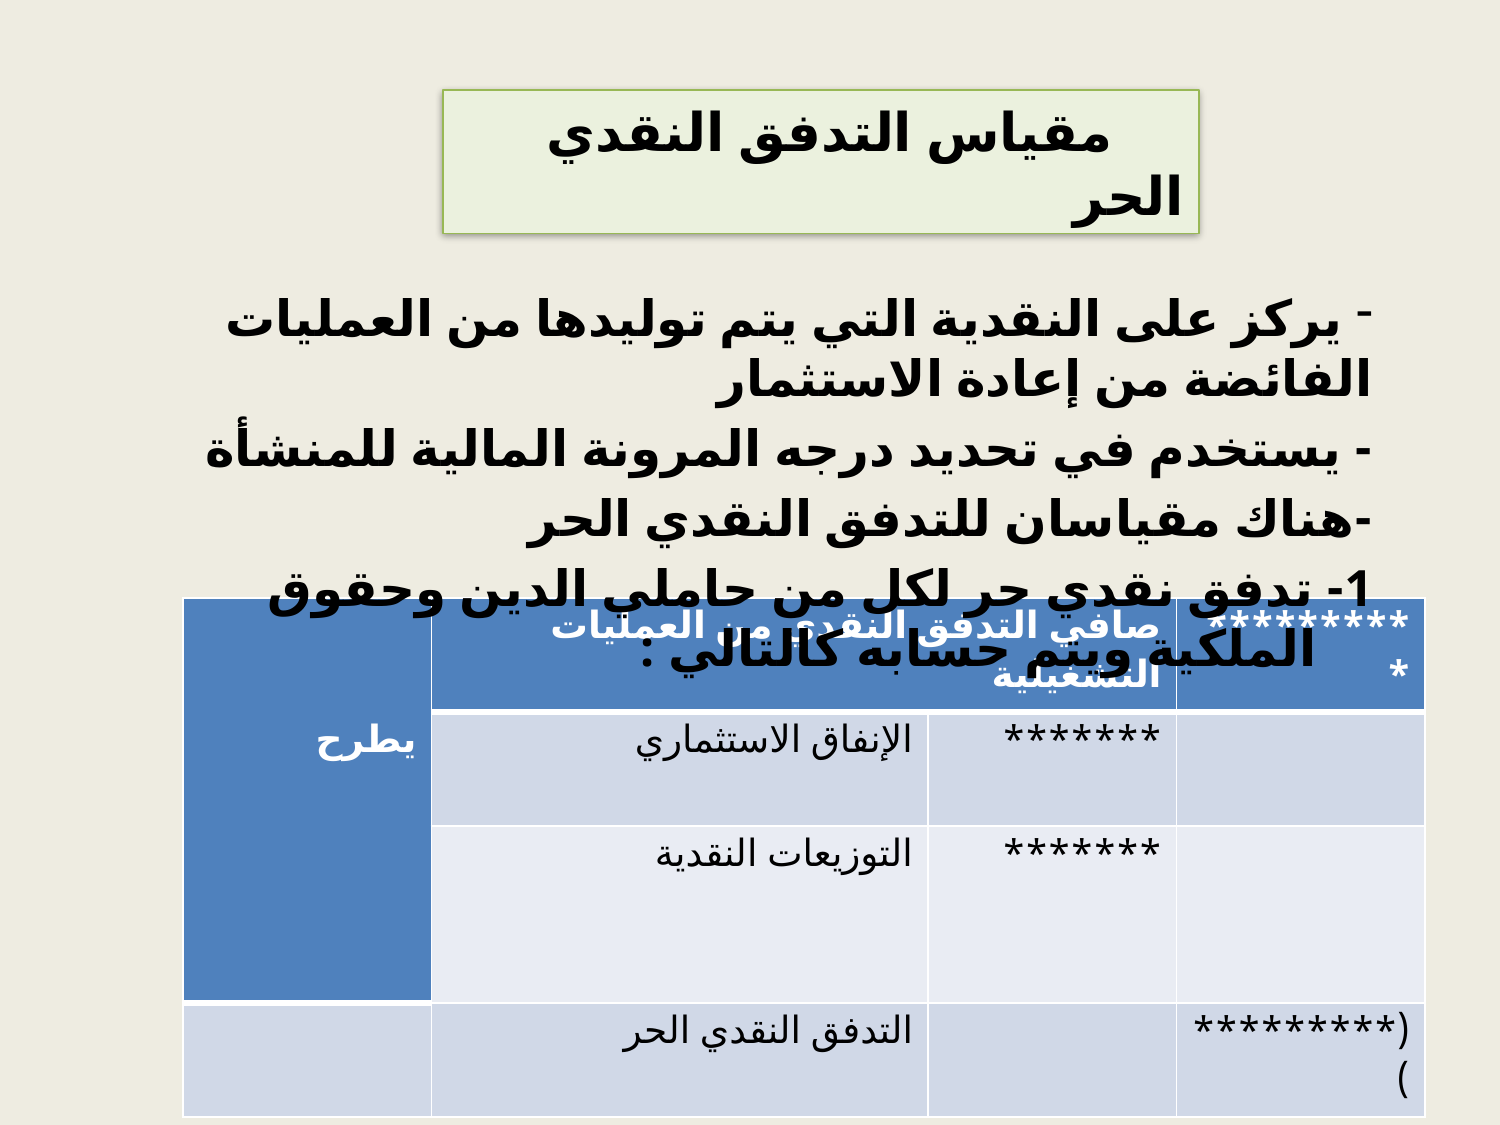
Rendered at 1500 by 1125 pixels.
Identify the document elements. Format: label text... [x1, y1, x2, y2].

table_cell [1177, 827, 1424, 1002]
table_cell ******* [929, 827, 1176, 1002]
table_cell [1177, 715, 1424, 825]
title مقياس التدفق النقدي الحر [442, 89, 1200, 234]
table_cell [184, 1006, 431, 1116]
table_cell الإنفاق الاستثماري [432, 715, 927, 825]
list يركز على النقدية التي يتم توليدها من العمليات الفائضة من إعادة الاستثمار - يستخدم في تحديد درجه المرونة المالية للمنشأة -هناك مقياسان للتدفق النقدي الحر 1- تدفق نقدي حر لكل من حاملي الدين وحقوق الملكية ويتم حسابه كالتالي : [75, 278, 1388, 563]
table_cell (*********) [1177, 1004, 1424, 1116]
table_cell ******* [929, 715, 1176, 825]
table_cell التدفق النقدي الحر [432, 1004, 927, 1116]
table_cell [929, 1004, 1176, 1116]
table_cell التوزيعات النقدية [432, 827, 927, 1002]
table_header يطرح [184, 599, 431, 1000]
table_header ********** [1177, 599, 1424, 709]
table_header صافي التدفق النقدي من العمليات التشغيلية [432, 599, 1176, 709]
